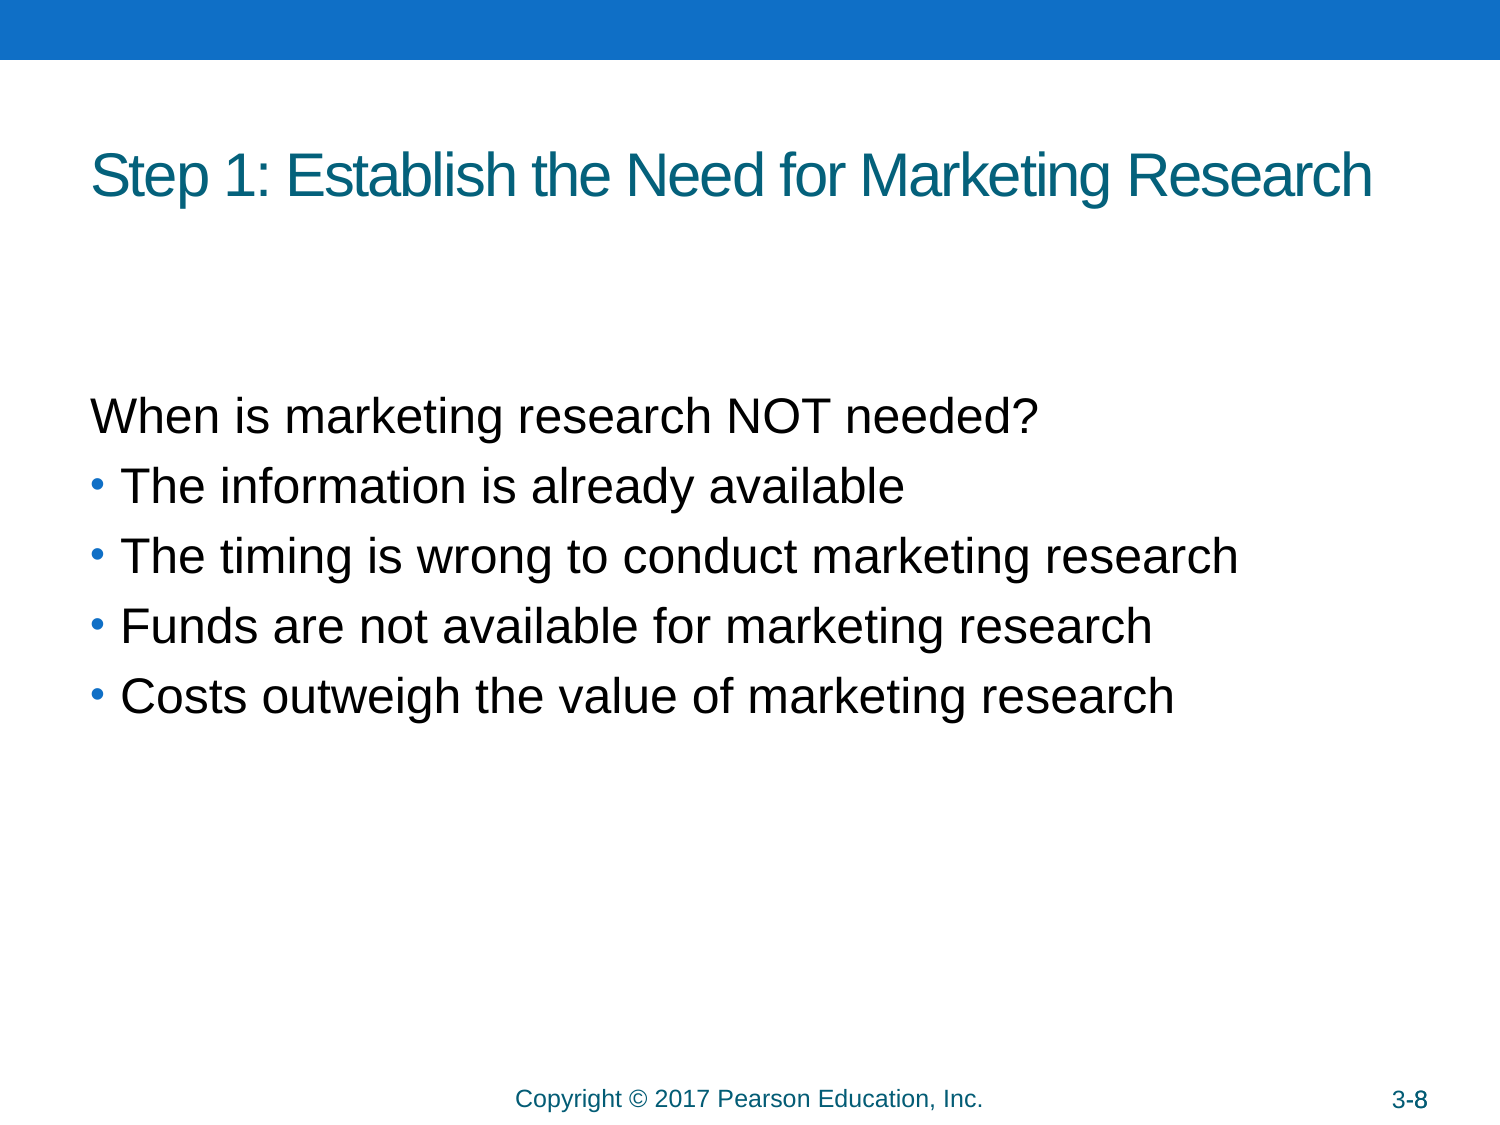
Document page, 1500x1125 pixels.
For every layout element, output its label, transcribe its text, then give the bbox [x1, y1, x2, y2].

title Step 1: Establish the Need for Marketing Research [75, 90, 1425, 253]
list When is marketing research NOT needed? The information is already available The timing is wrong to conduct marketing research Funds are not available for marketing research Costs outweigh the value of marketing research [75, 376, 1425, 1125]
